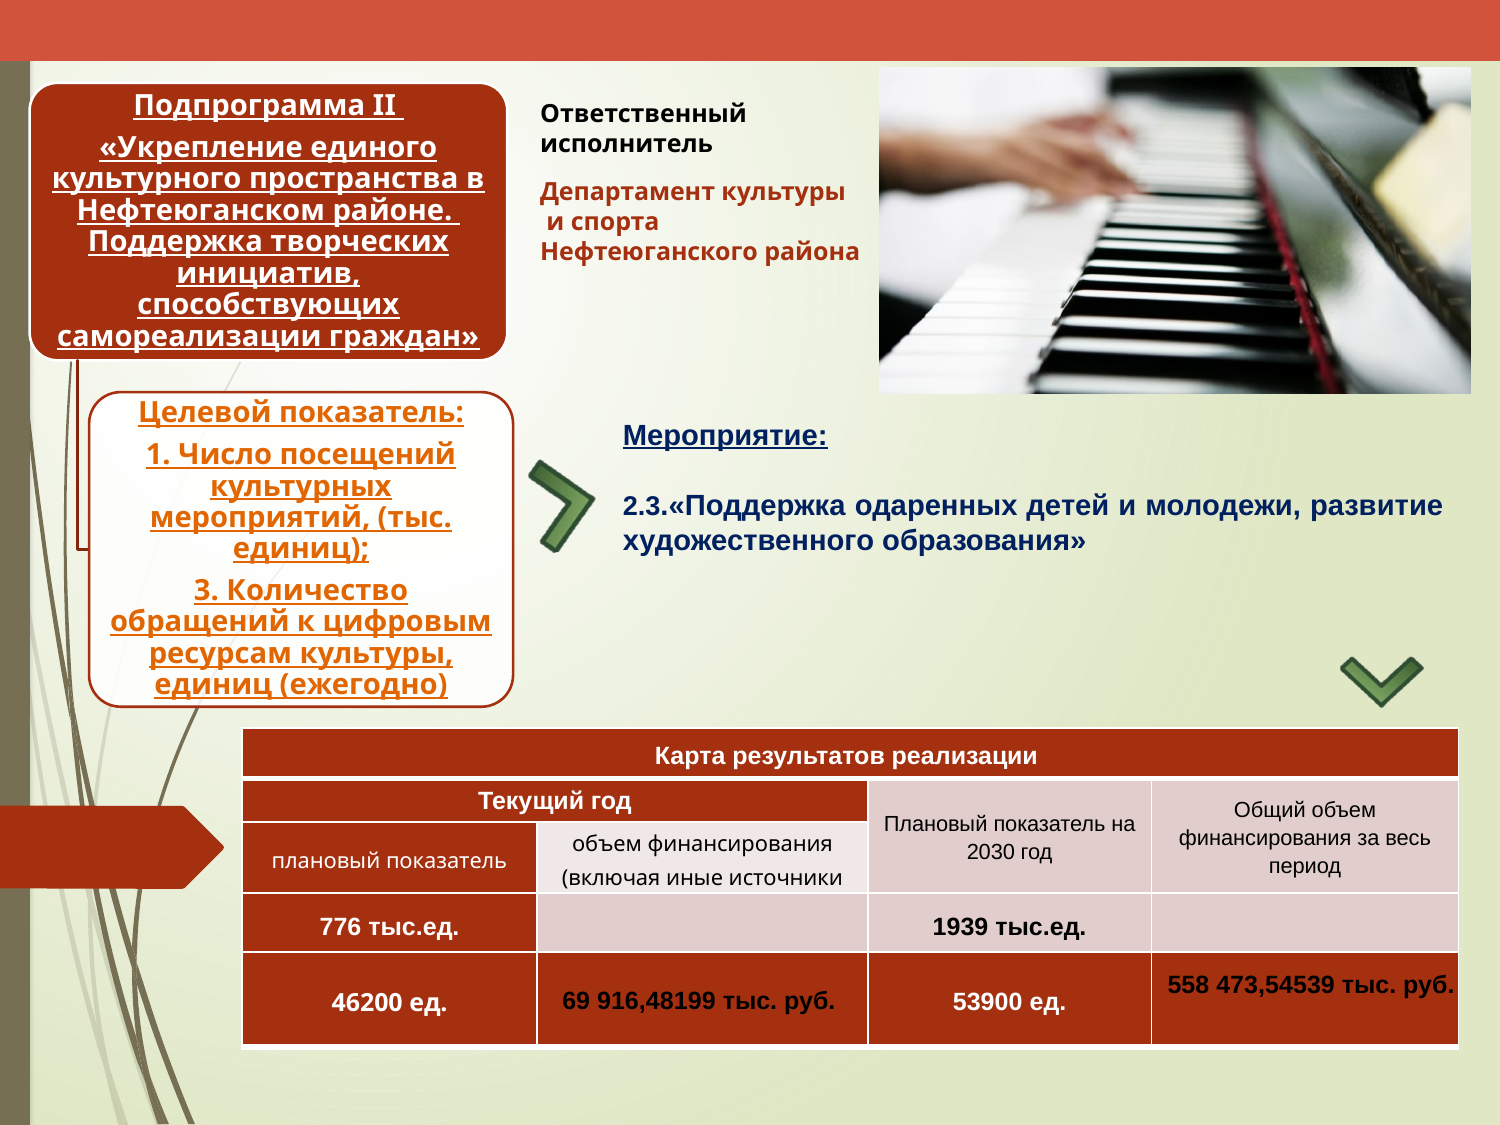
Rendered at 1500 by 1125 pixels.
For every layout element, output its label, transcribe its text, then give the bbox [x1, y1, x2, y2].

table_header 46200 ед. [243, 953, 536, 1044]
table_header 558 473,54539 тыс. руб. [1152, 953, 1458, 1044]
table_cell Общий объем финансирования за весь период [1152, 781, 1458, 892]
picture [550, 431, 670, 563]
table_header 69 916,48199 тыс. руб. [538, 953, 867, 1044]
table_header Карта результатов реализации [243, 729, 1458, 776]
picture [879, 67, 1471, 394]
text_box Ответственный исполнитель [553, 89, 826, 165]
text_box Мероприятие: 2.3.«Поддержка одаренных детей и молодежи, развитие художественного образования» [608, 408, 1459, 564]
picture [0, 0, 1500, 61]
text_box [29, 68, 550, 752]
table_cell [1152, 894, 1458, 951]
table_cell объем финансирования (включая иные источники [538, 823, 867, 892]
text_box Департамент культуры и спорта Нефтеюганского района [553, 167, 874, 273]
picture [1340, 656, 1424, 764]
table_cell Плановый показатель на 2030 год [869, 781, 1151, 892]
table_cell плановый показатель [243, 823, 536, 892]
table_cell [538, 894, 867, 951]
table_header 53900 ед. [869, 953, 1151, 1044]
table_cell 776 тыс.ед. [243, 894, 536, 951]
table_cell Текущий год [243, 781, 867, 821]
table_cell 1939 тыс.ед. [869, 894, 1151, 951]
